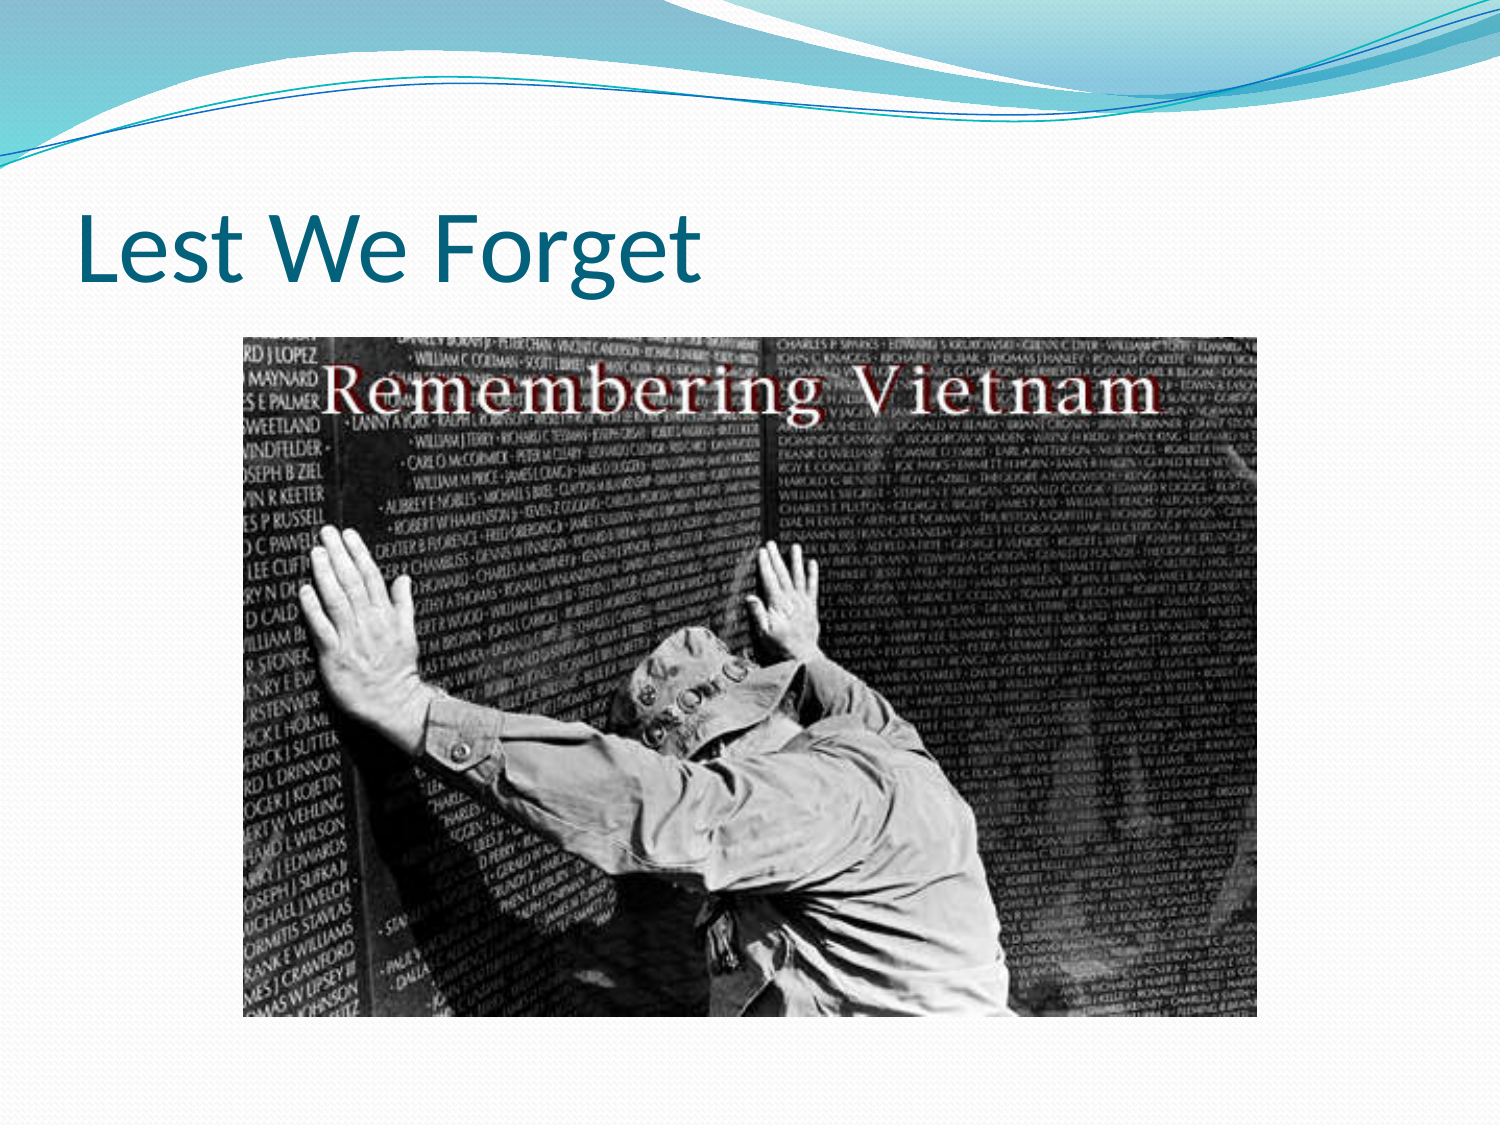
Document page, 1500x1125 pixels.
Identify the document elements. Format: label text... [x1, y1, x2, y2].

title Lest We Forget [75, 115, 1425, 303]
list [243, 337, 1257, 1018]
